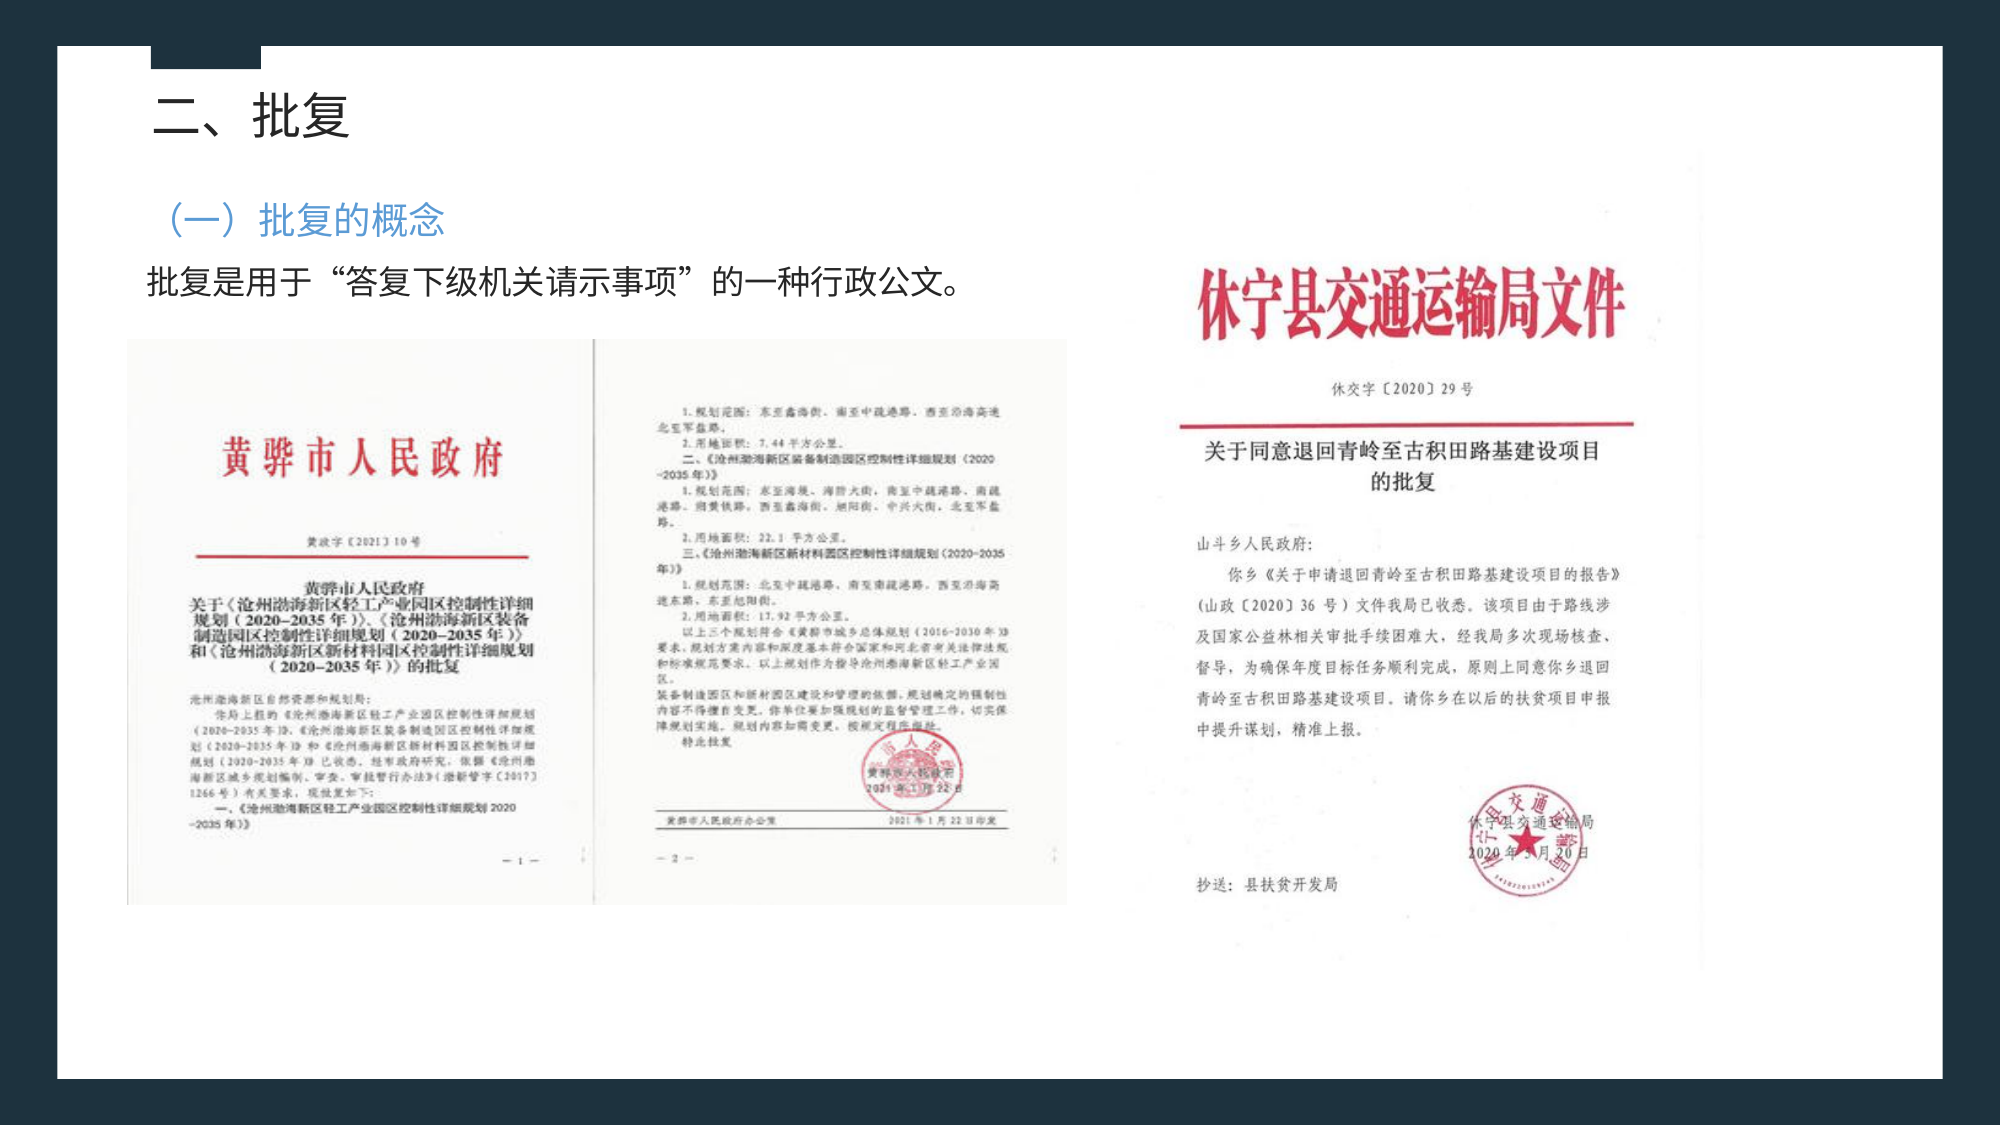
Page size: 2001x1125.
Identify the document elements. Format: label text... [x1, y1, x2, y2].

picture [1106, 145, 1720, 980]
text_box 二、批复 [150, 77, 858, 152]
text_box （一）批复的概念 批复是用于“答复下级机关请示事项”的一种行政公文。 [131, 166, 1067, 309]
picture [127, 339, 1067, 905]
